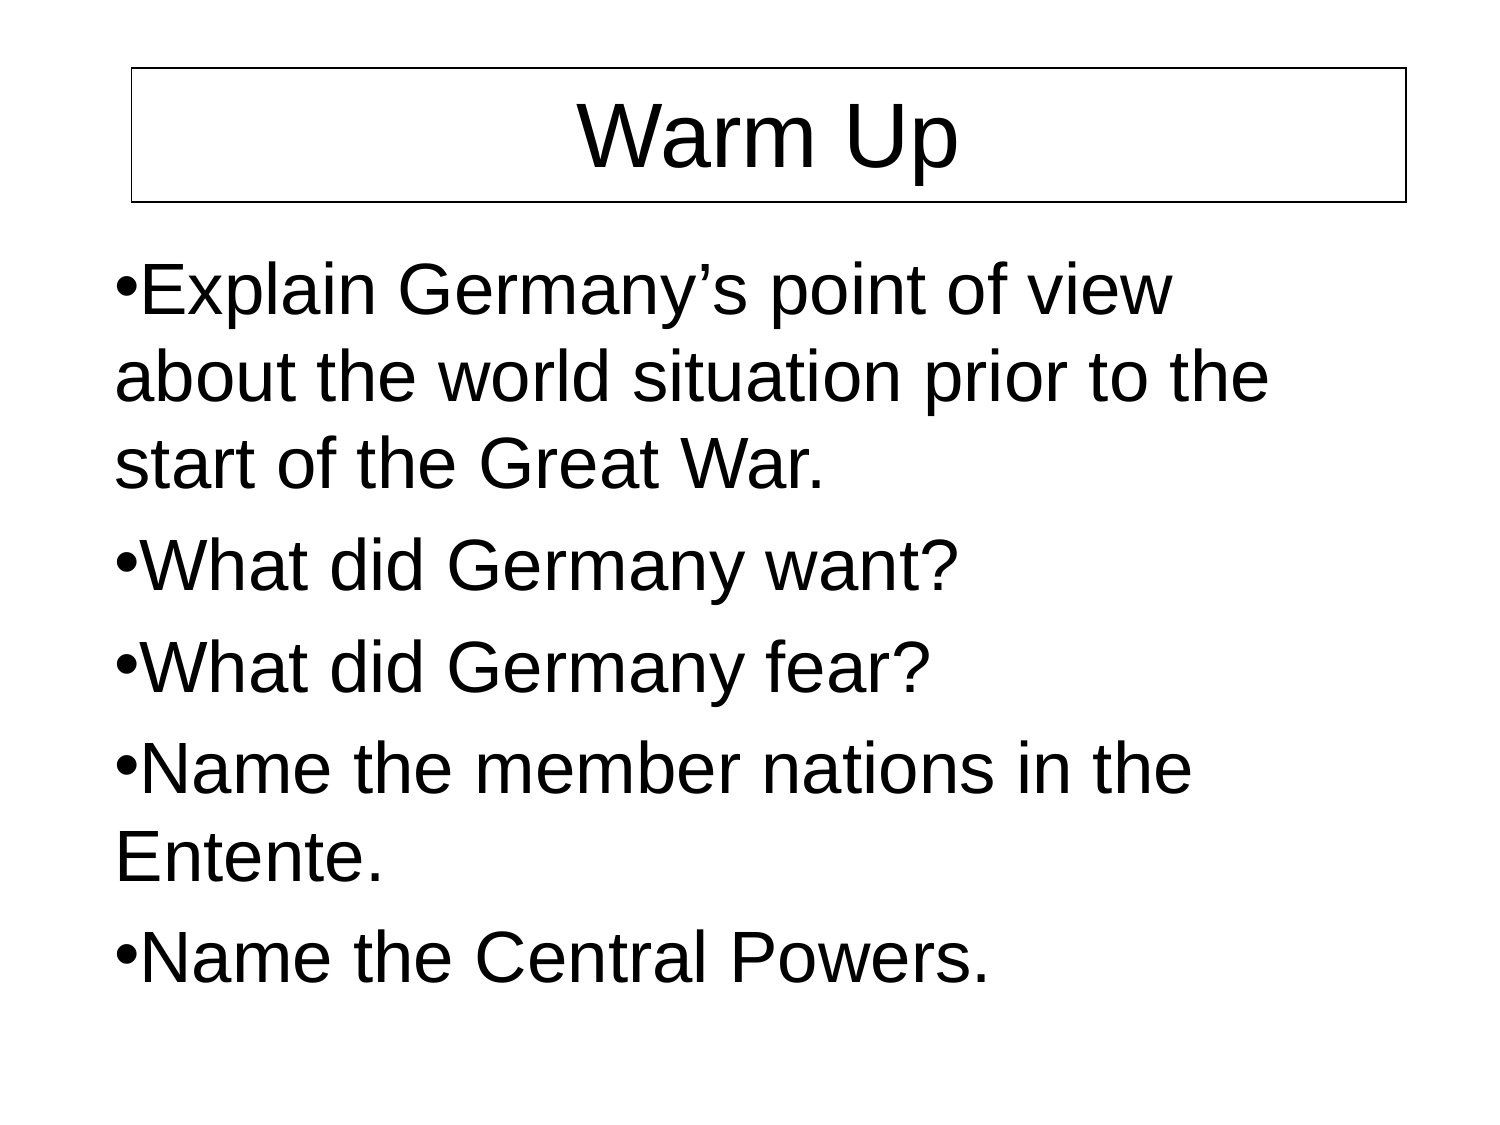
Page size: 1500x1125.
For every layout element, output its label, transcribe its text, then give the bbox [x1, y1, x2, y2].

subtitle Explain Germany’s point of view about the world situation prior to the start of the Great War. What did Germany want? What did Germany fear? Name the member nations in the Entente. Name the Central Powers. [99, 234, 1388, 1007]
title Warm Up [131, 67, 1407, 202]
